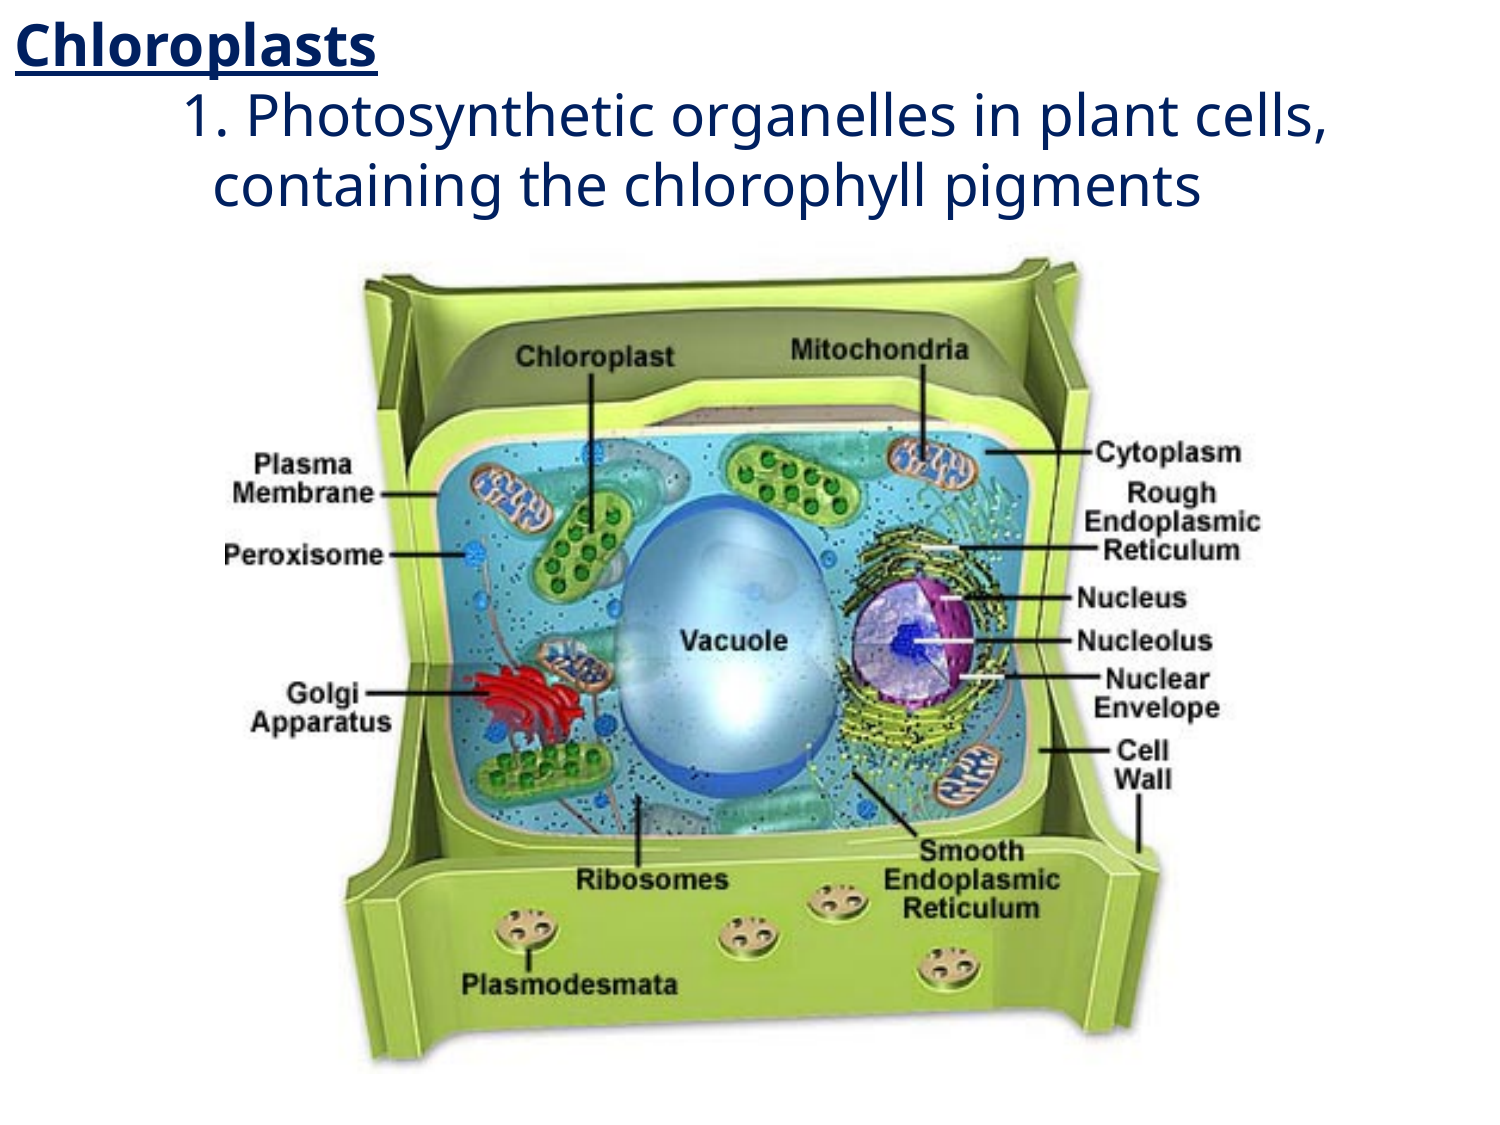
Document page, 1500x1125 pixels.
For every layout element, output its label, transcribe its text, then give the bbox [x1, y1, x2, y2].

picture [224, 224, 1263, 1075]
text_box Chloroplasts 1. Photosynthetic organelles in plant cells, containing the chlorophyll pigments [0, 1, 1463, 226]
